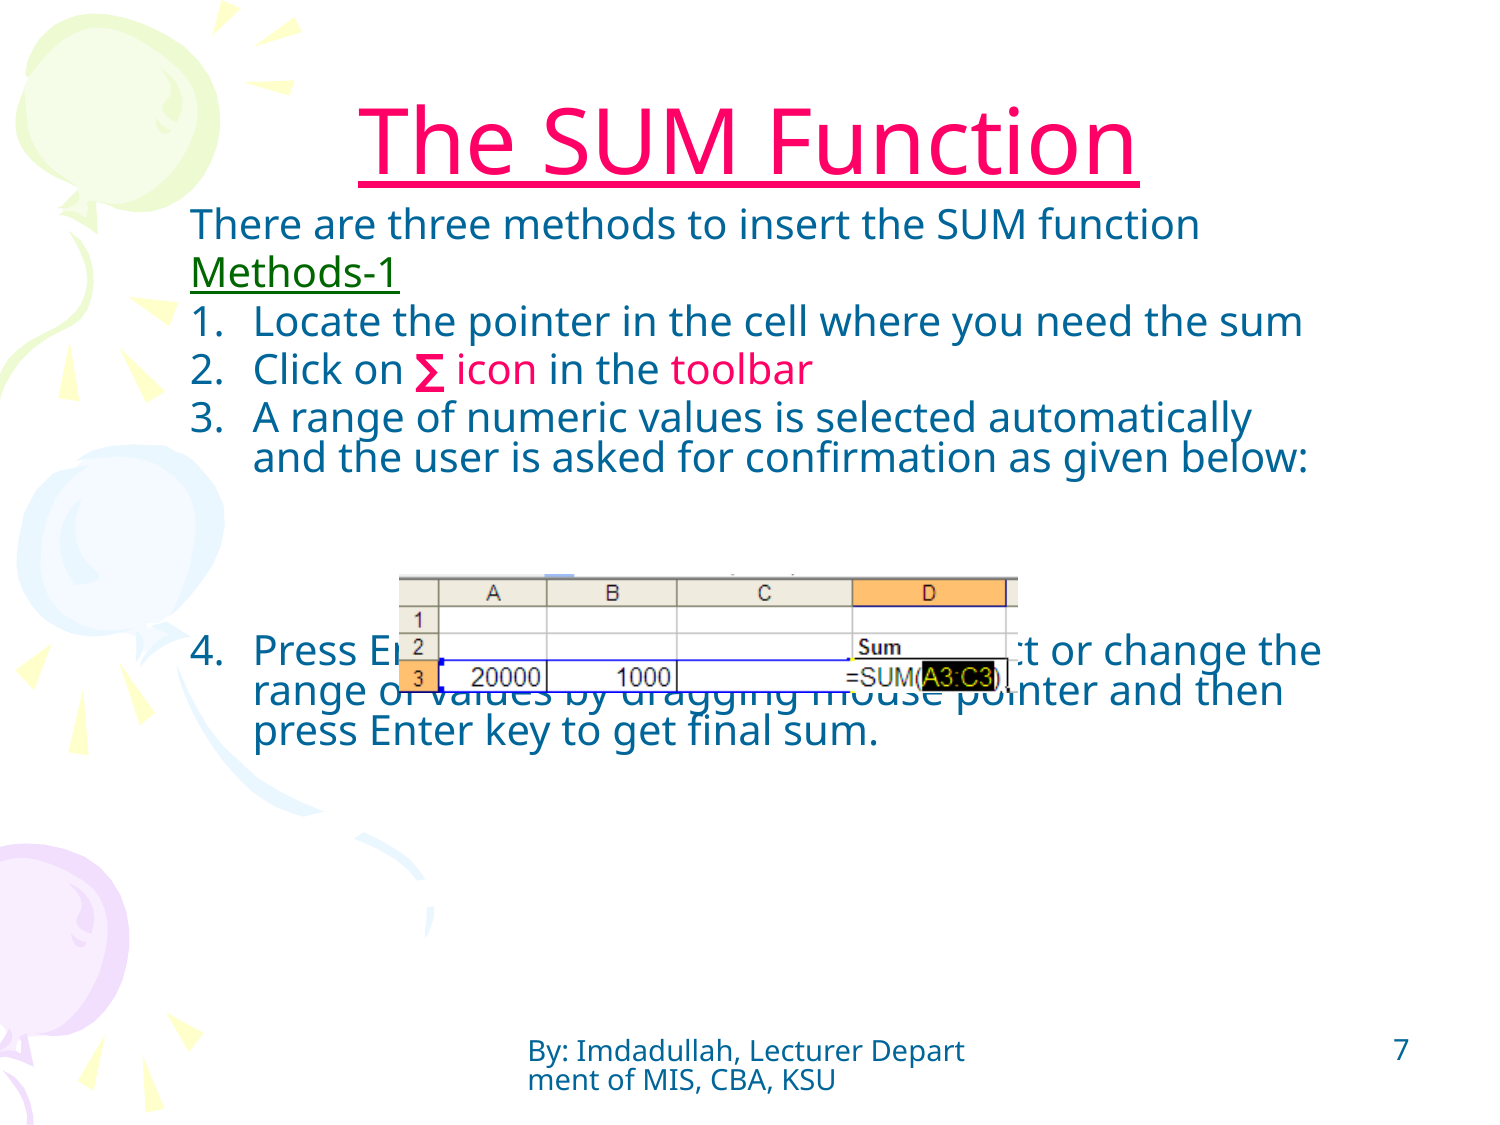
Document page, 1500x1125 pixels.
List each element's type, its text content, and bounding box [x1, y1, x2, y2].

slide_number 7 [1074, 1023, 1426, 1100]
footer By: Imdadullah, Lecturer Department of MIS, CBA, KSU [512, 1024, 988, 1101]
list There are three methods to insert the SUM function Methods-1 Locate the pointer in the cell where you need the sum Click on ∑ icon in the toolbar A range of numeric values is selected automatically and the user is asked for confirmation as given below: Press Enter Key if the selection is correct or change the range of values by dragging mouse pointer and then press Enter key to get final sum. [174, 201, 1351, 1001]
picture [399, 574, 1018, 693]
title The SUM Function [72, 74, 1426, 201]
